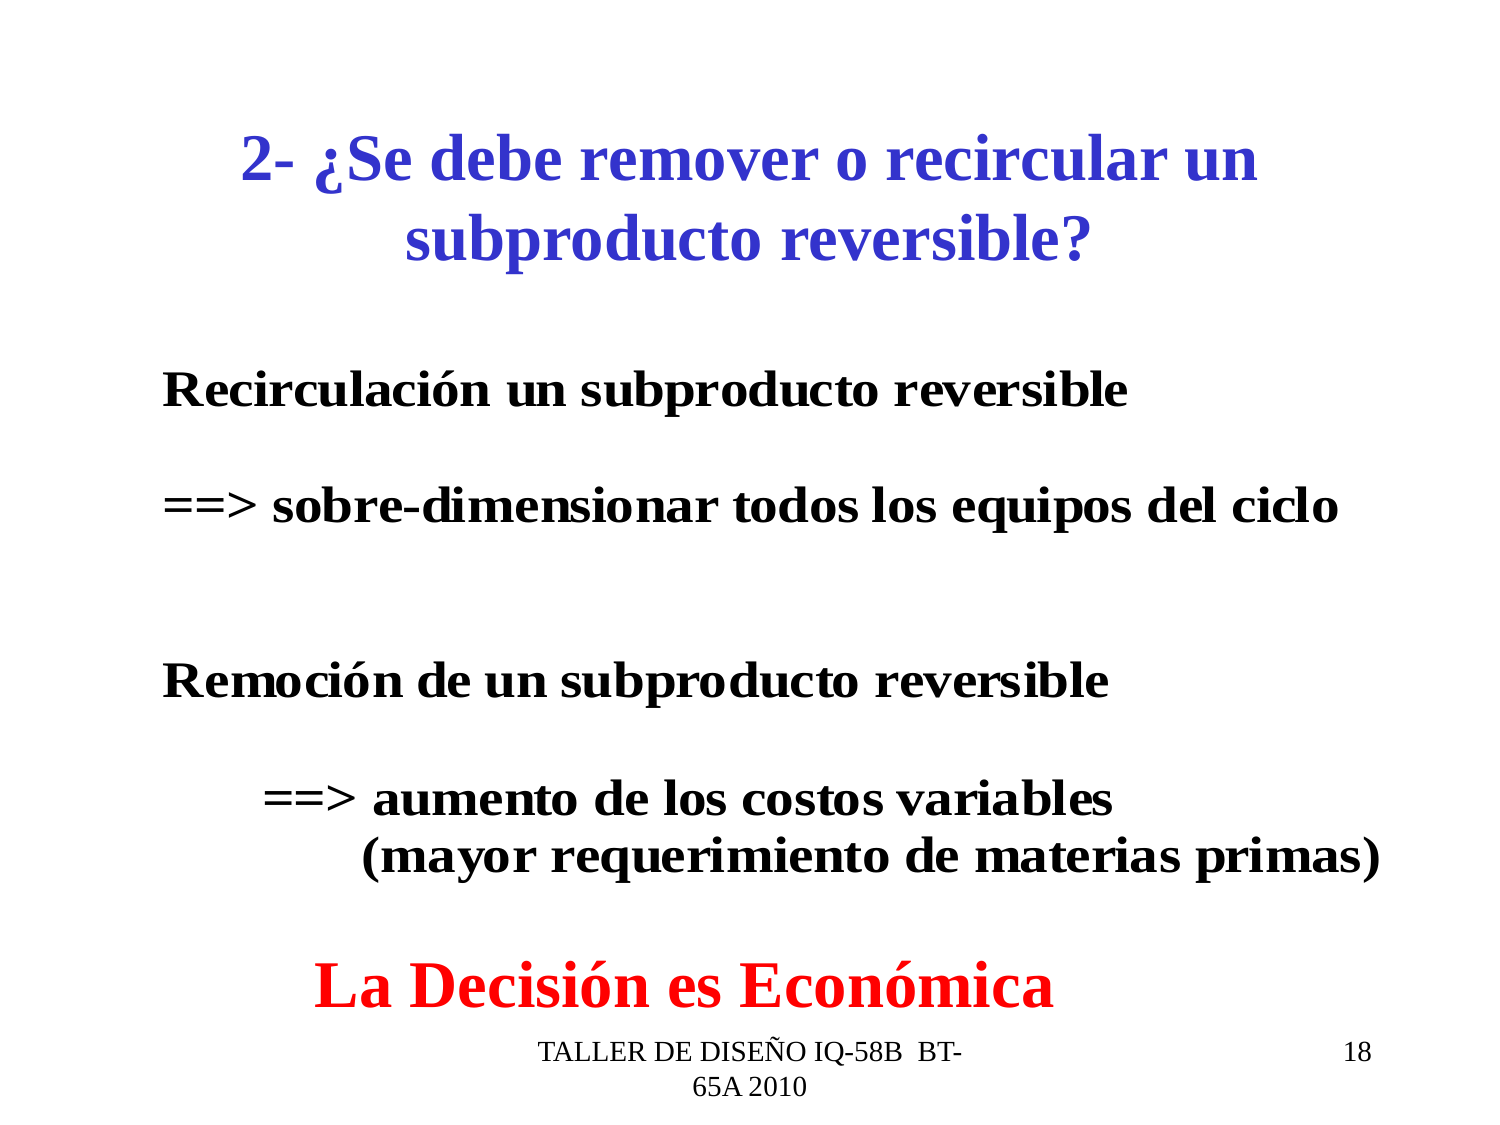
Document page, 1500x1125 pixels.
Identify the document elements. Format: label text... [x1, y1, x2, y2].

footer TALLER DE DISEÑO IQ-58B BT-65A 2010 [512, 1024, 988, 1101]
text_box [162, 362, 1426, 888]
title 2- ¿Se debe remover o recircular un subproducto reversible? [112, 99, 1388, 288]
text_box La Decisión es Económica [299, 887, 1500, 1075]
slide_number 18 [1074, 1024, 1388, 1101]
